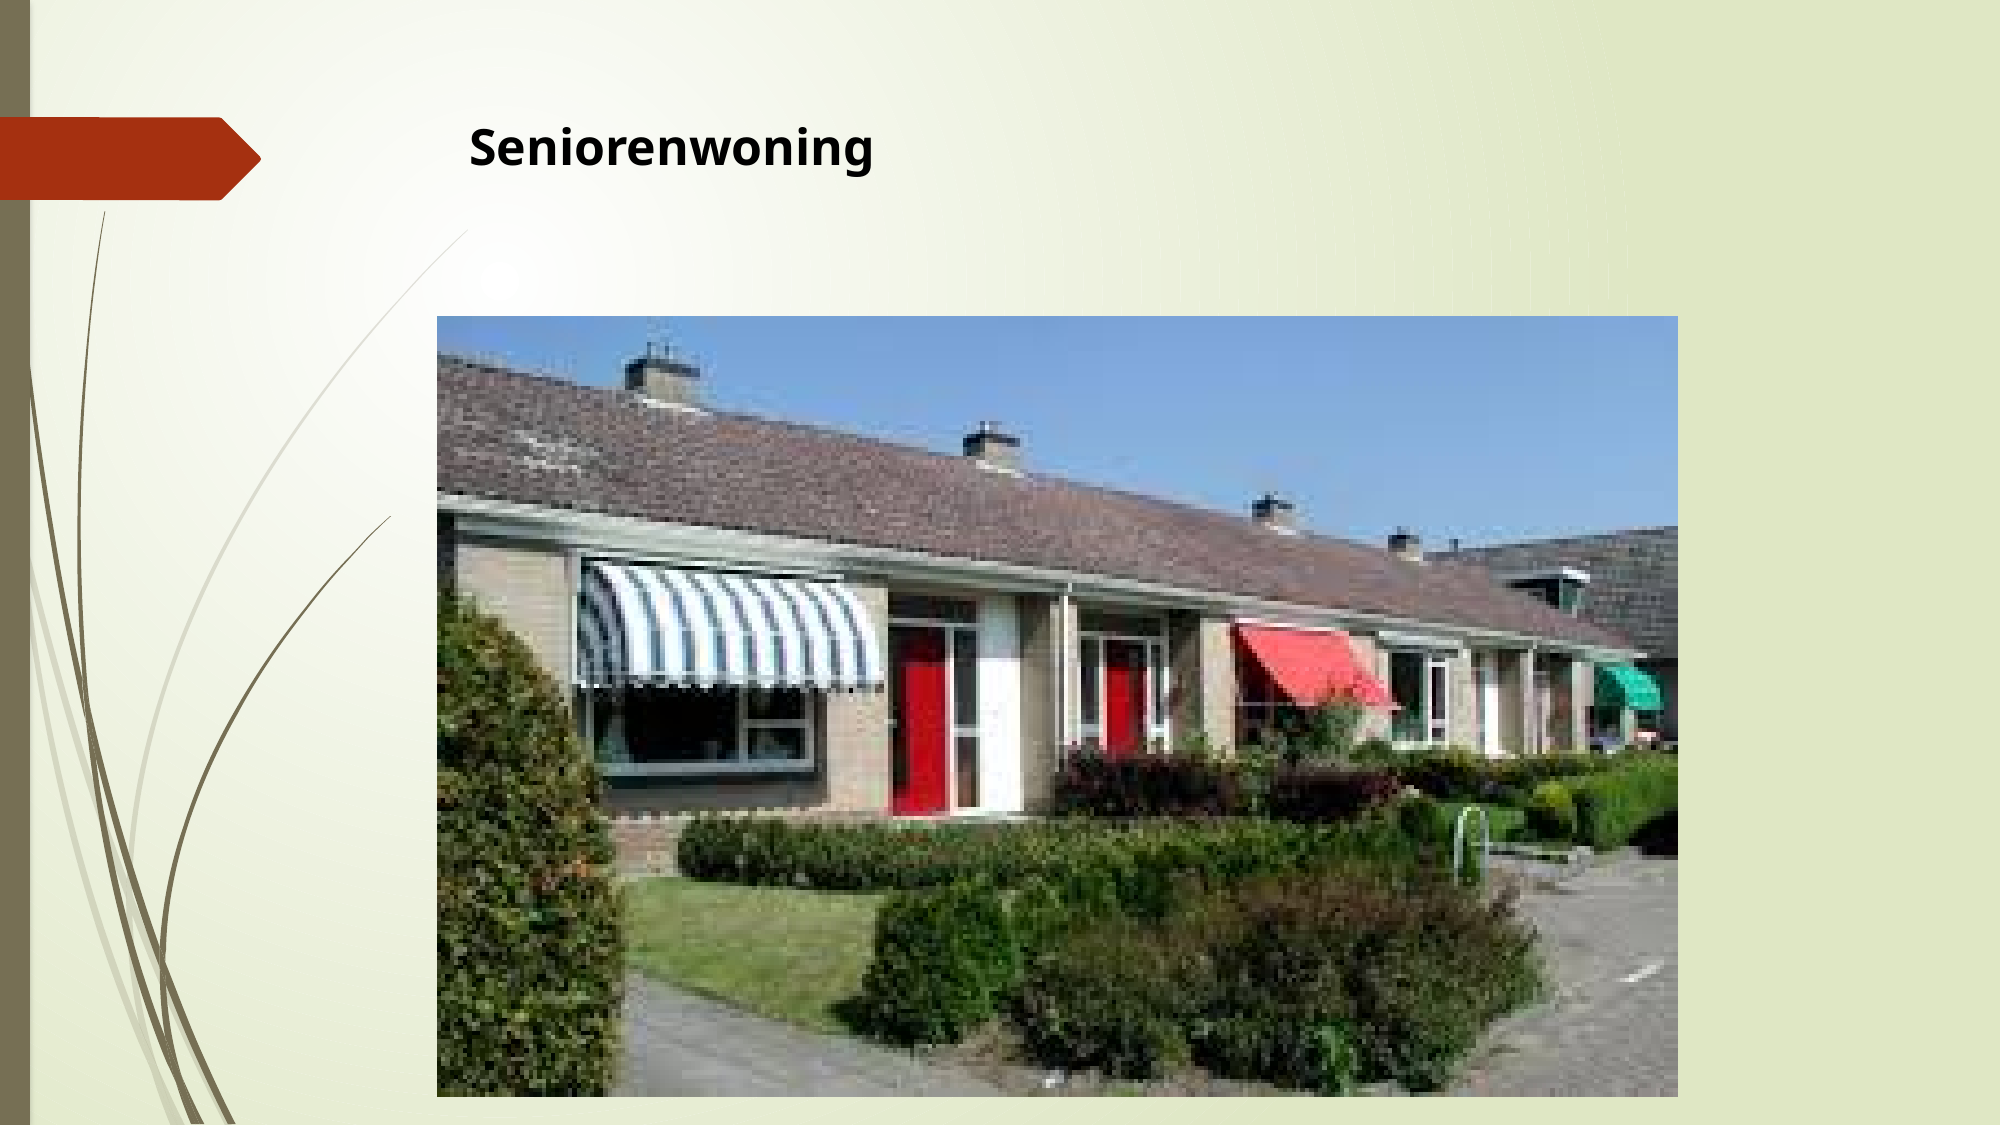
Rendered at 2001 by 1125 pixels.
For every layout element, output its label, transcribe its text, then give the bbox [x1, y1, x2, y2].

text_box Seniorenwoning [454, 108, 1646, 184]
picture [437, 315, 1678, 1097]
